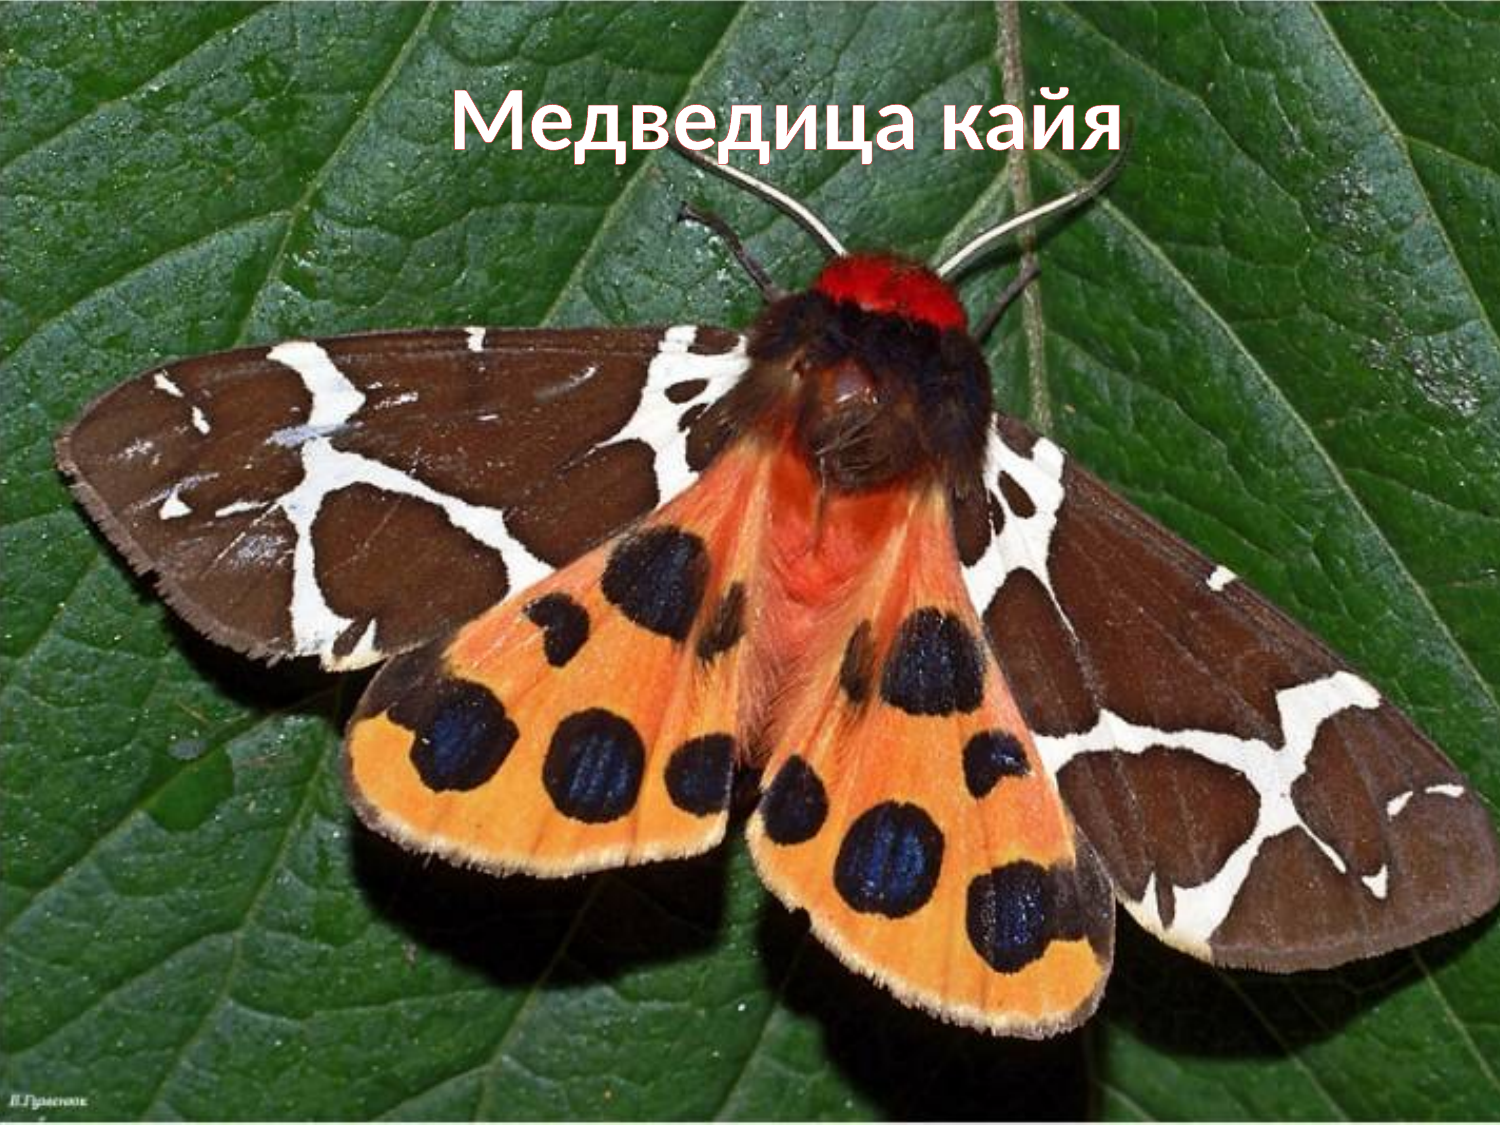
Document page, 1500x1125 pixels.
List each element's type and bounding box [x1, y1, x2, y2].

list [0, 0, 1500, 1125]
